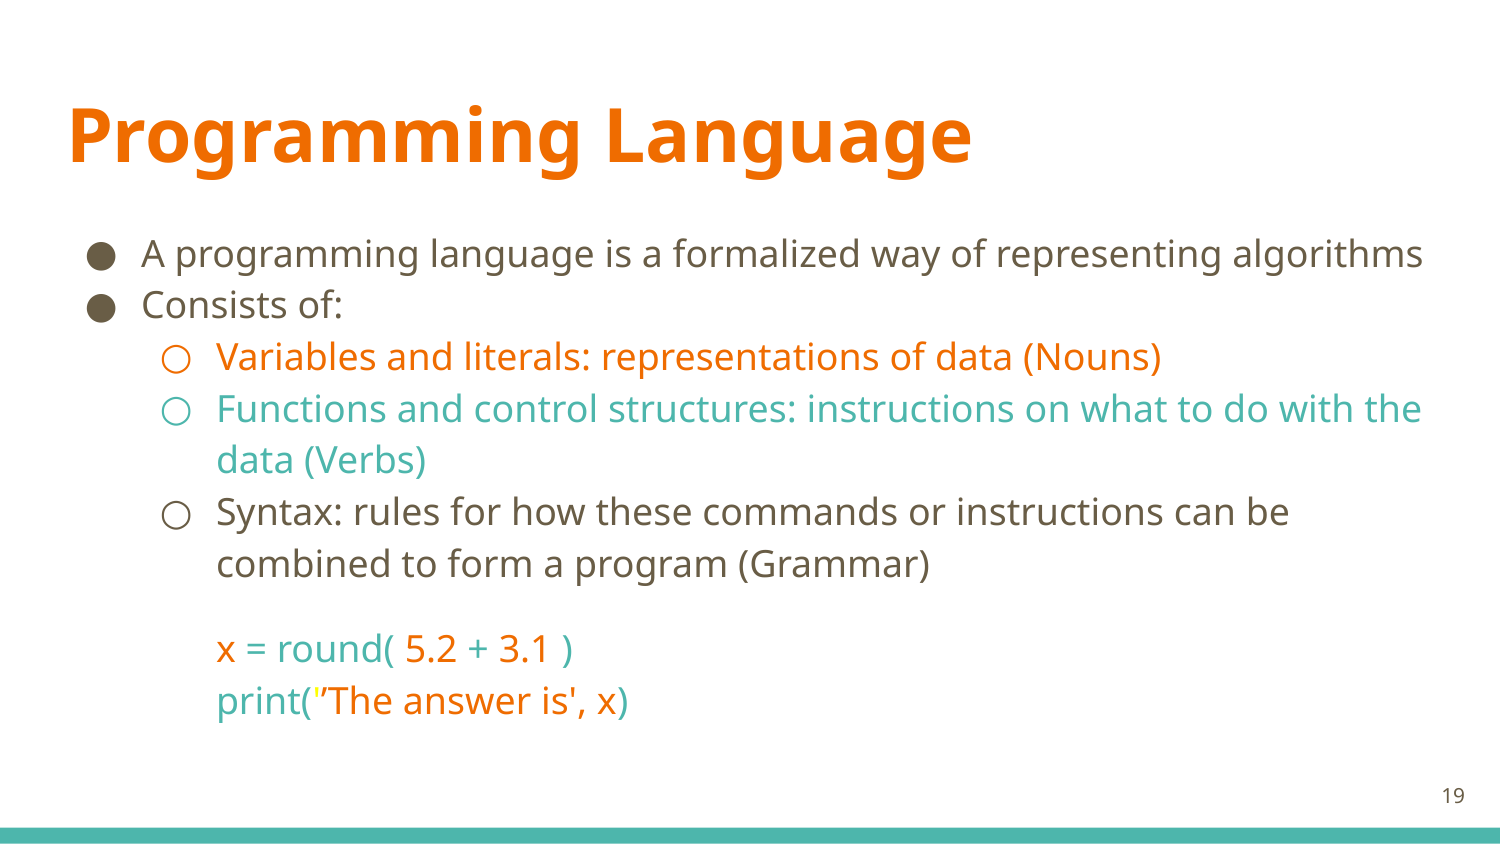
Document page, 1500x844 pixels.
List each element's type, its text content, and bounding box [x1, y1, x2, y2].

title Programming Language [51, 72, 1449, 189]
slide_number ‹#› [1389, 764, 1480, 830]
list A programming language is a formalized way of representing algorithms Consists of: Variables and literals: representations of data (Nouns) Functions and control structures: instructions on what to do with the data (Verbs) Syntax: rules for how these commands or instructions can be combined to form a program (Grammar) x = round( 5.2 + 3.1 ) print('’The answer is', x) [51, 207, 1449, 750]
